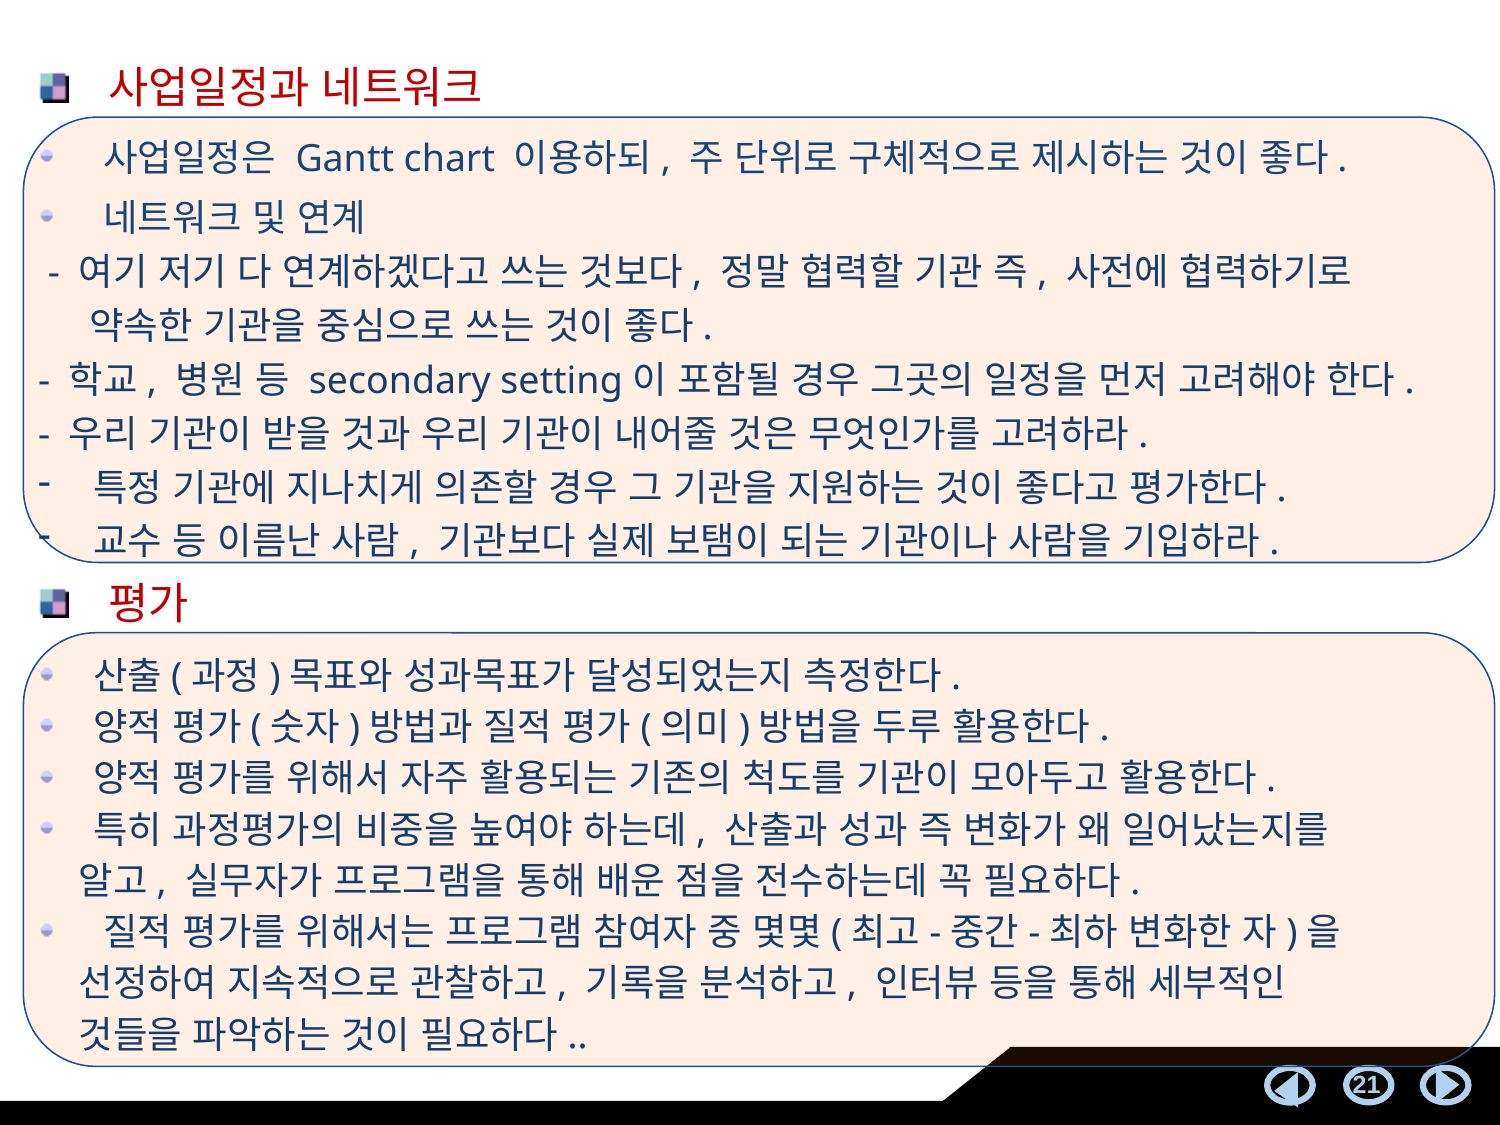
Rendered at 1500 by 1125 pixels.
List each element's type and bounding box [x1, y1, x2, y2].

text_box [23, 58, 1500, 1120]
